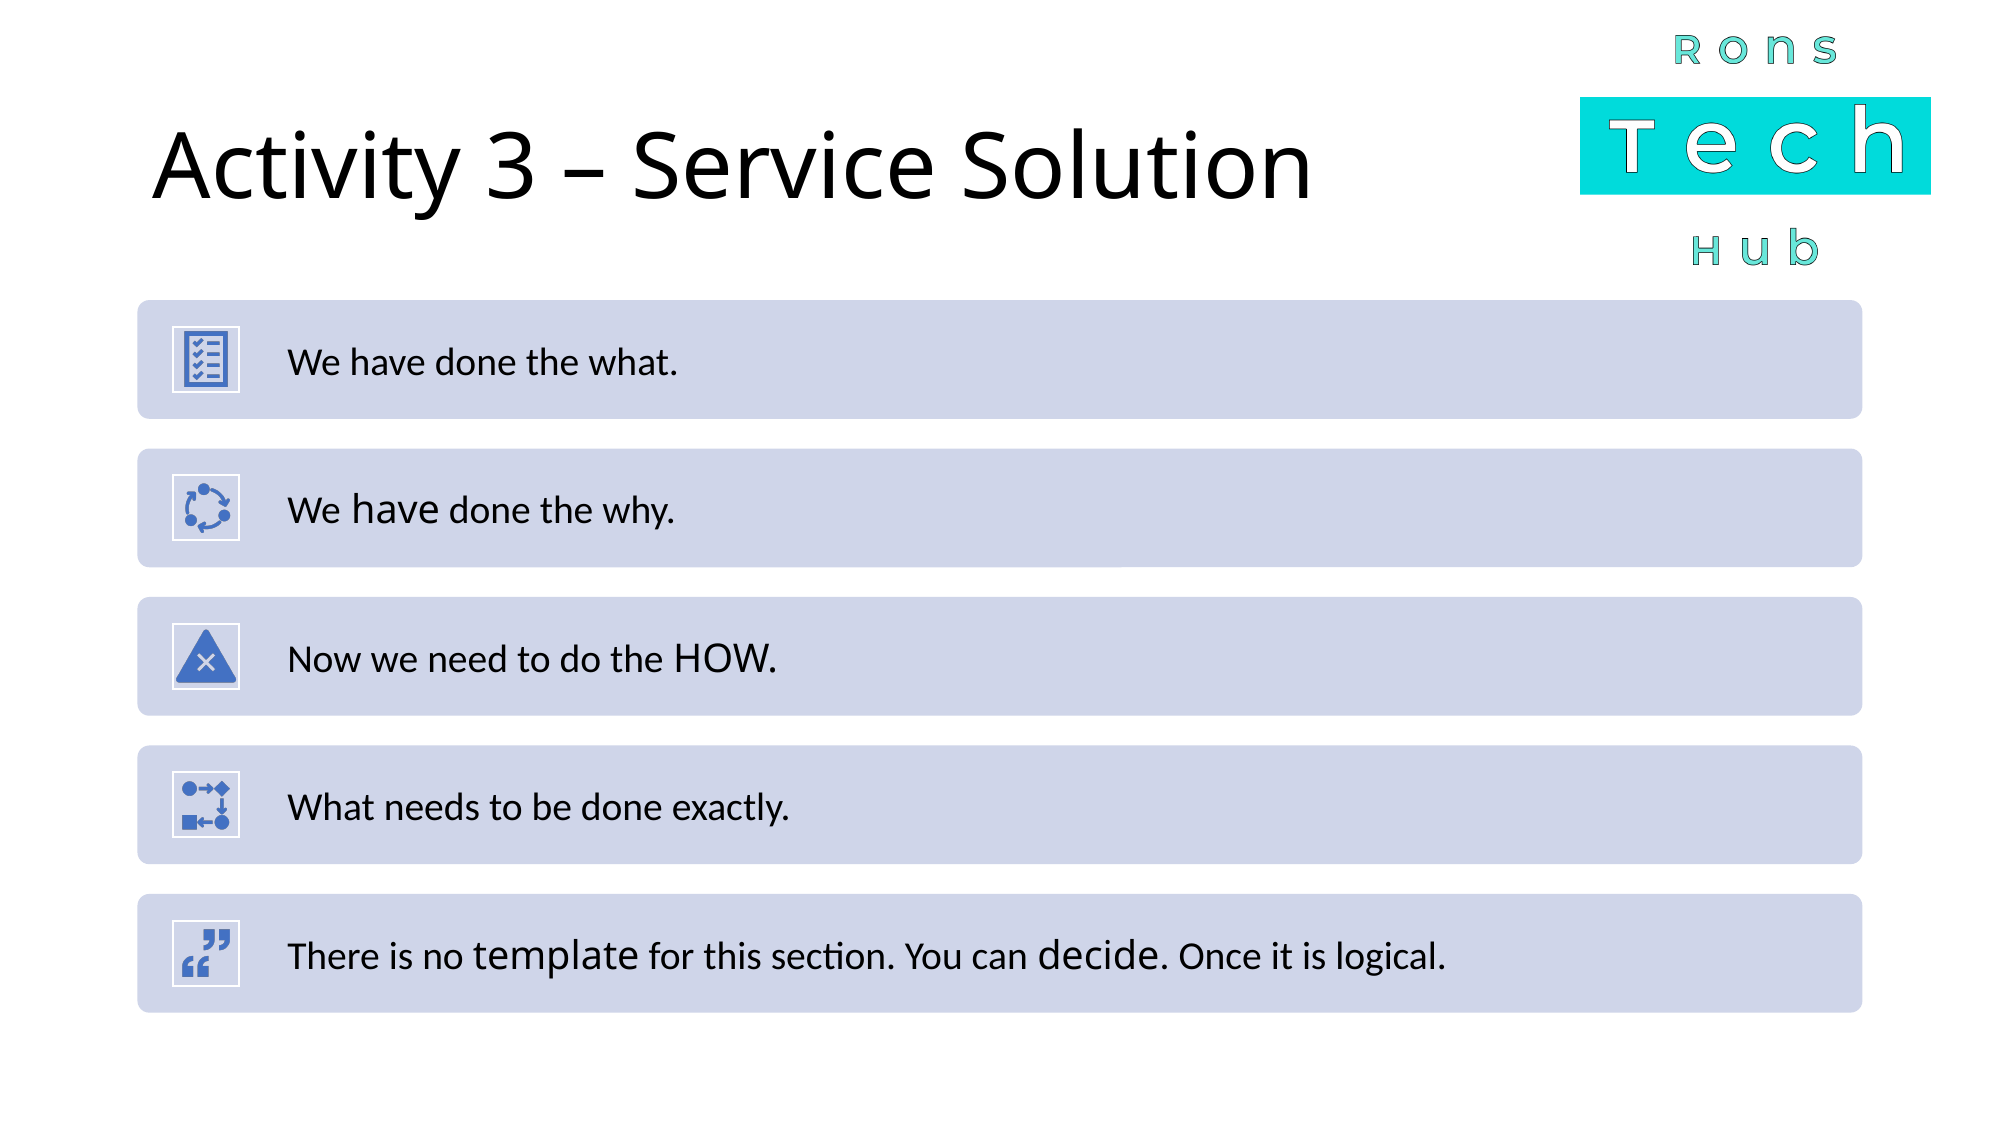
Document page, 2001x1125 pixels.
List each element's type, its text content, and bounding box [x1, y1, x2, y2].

picture [1580, 0, 1931, 325]
title Activity 3 – Service Solution [137, 59, 1580, 278]
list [137, 299, 1863, 1014]
